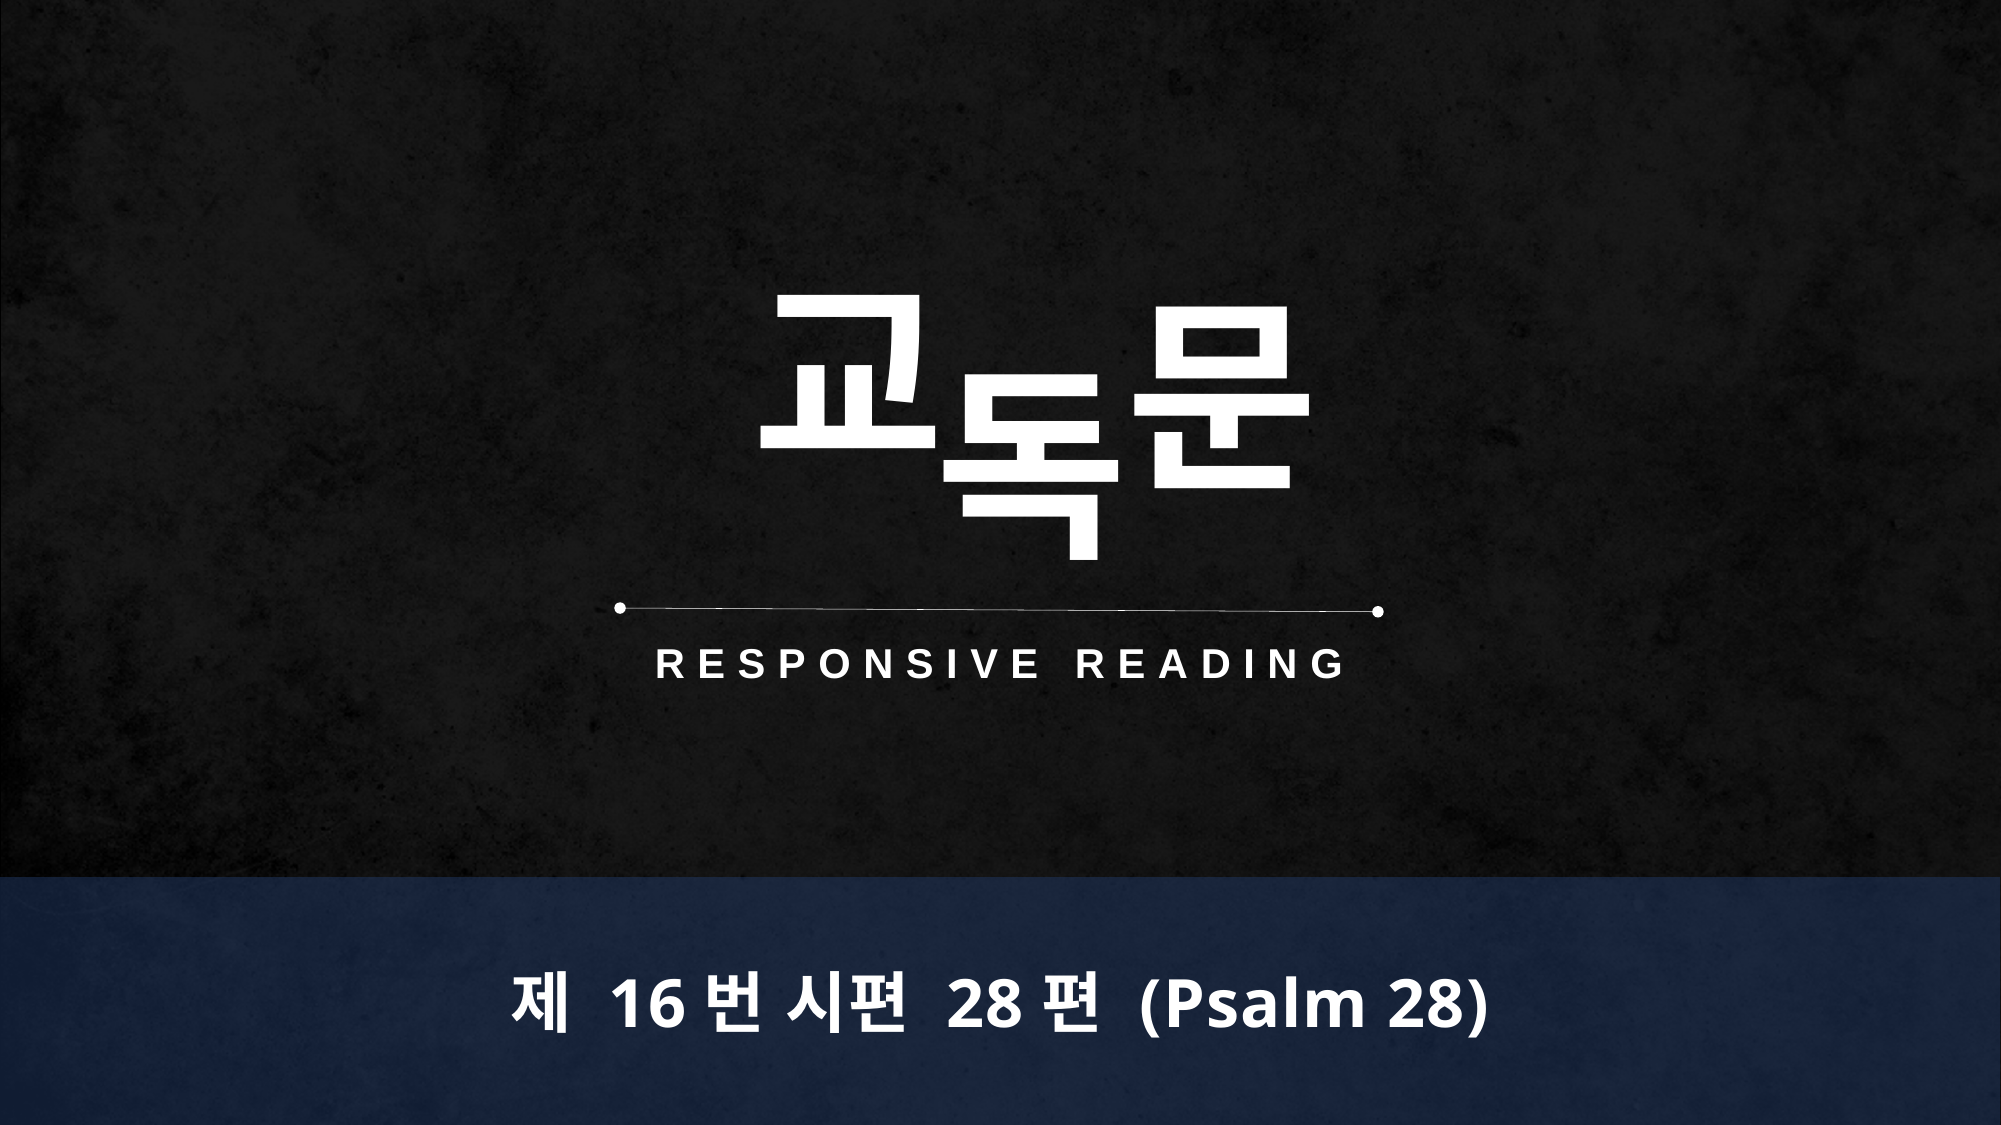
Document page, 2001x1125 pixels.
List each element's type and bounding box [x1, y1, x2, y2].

picture [0, 0, 2001, 1125]
text_box [615, 603, 1383, 617]
text_box [737, 315, 1262, 514]
